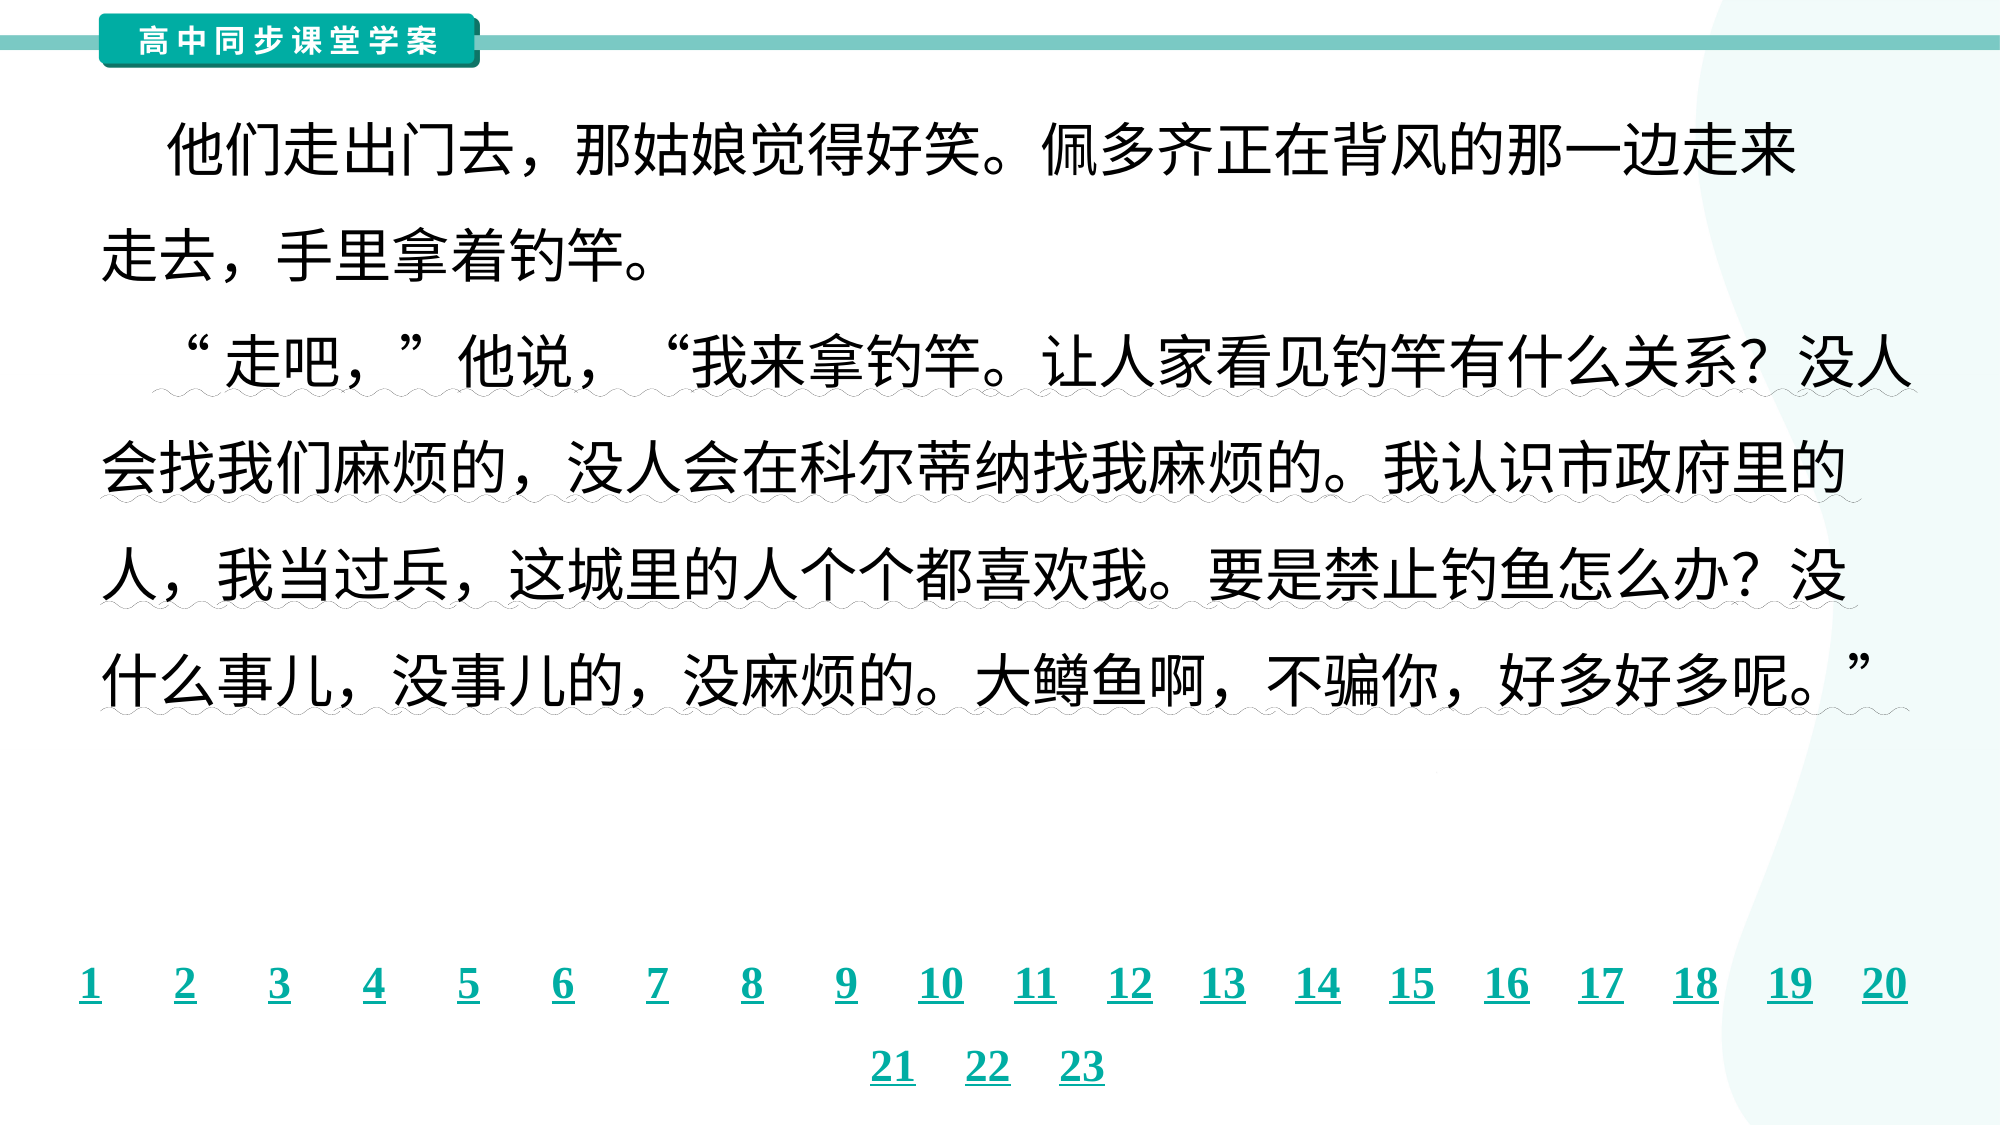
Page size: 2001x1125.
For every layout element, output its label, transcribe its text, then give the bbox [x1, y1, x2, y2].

picture [0, 0, 2000, 1125]
text_box 他们走出门去，那姑娘觉得好笑。佩多齐正在背风的那一边走来 走去，手里拿着钓竿。 “走吧，”他说，“我来拿钓竿。让人家看见钓竿有什么关系？没人 会找我们麻烦的，没人会在科尔蒂纳找我麻烦的。我认识市政府里的 人，我当过兵，这城里的人个个都喜欢我。要是禁止钓鱼怎么办？没 什么事儿，没事儿的，没麻烦的。大鳟鱼啊，不骗你，好多好多呢。” [100, 76, 1899, 715]
